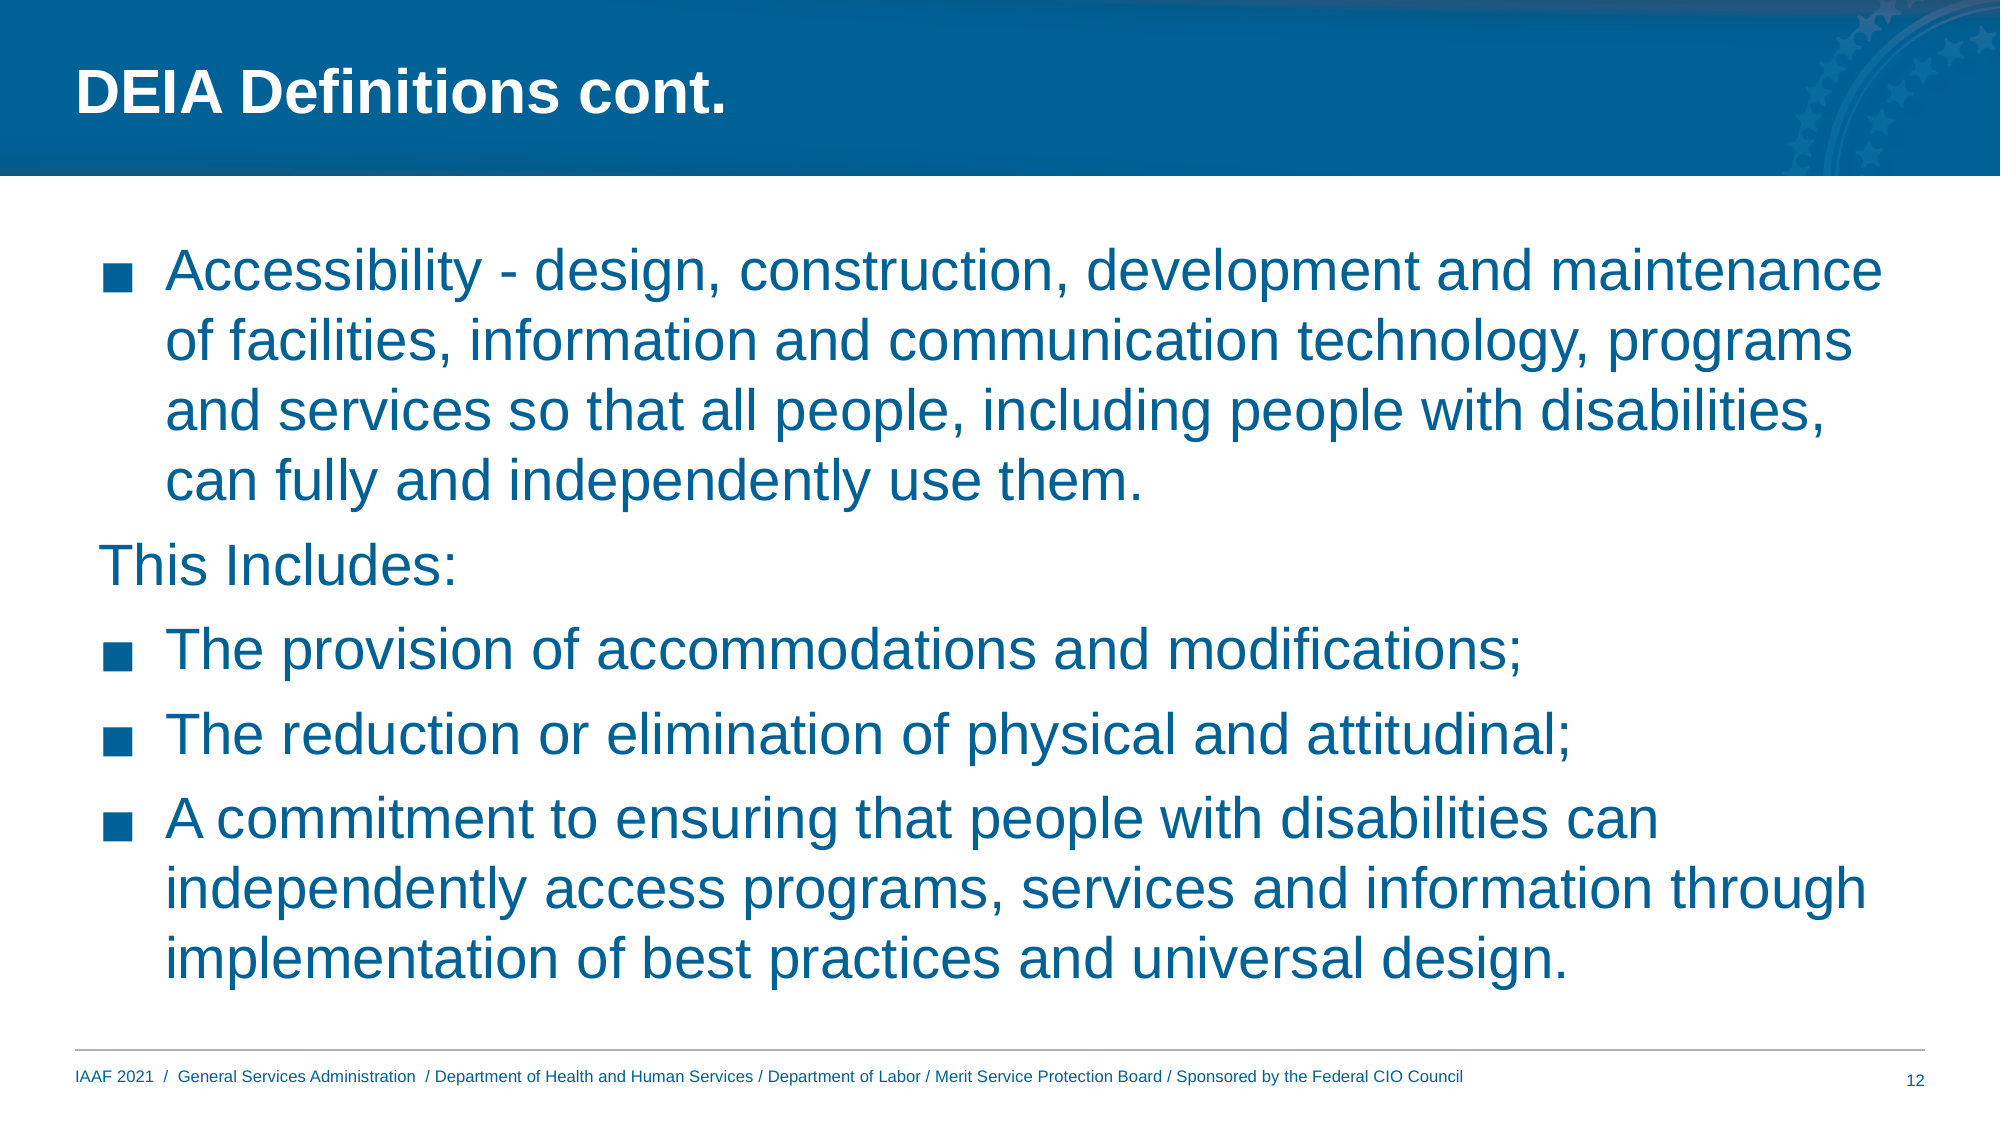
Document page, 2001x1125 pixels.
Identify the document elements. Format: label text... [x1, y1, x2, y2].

list Accessibility - design, construction, development and maintenance of facilities, information and communication technology, programs and services so that all people, including people with disabilities, can fully and independently use them. This Includes: The provision of accommodations and modifications; The reduction or elimination of physical and attitudinal; A commitment to ensuring that people with disabilities can independently access programs, services and information through implementation of best practices and universal design. [75, 224, 1925, 1035]
picture [0, 0, 2000, 176]
title DEIA Definitions cont. [75, 52, 1800, 128]
picture [0, 168, 666, 176]
slide_number 12 [1880, 1065, 1925, 1095]
